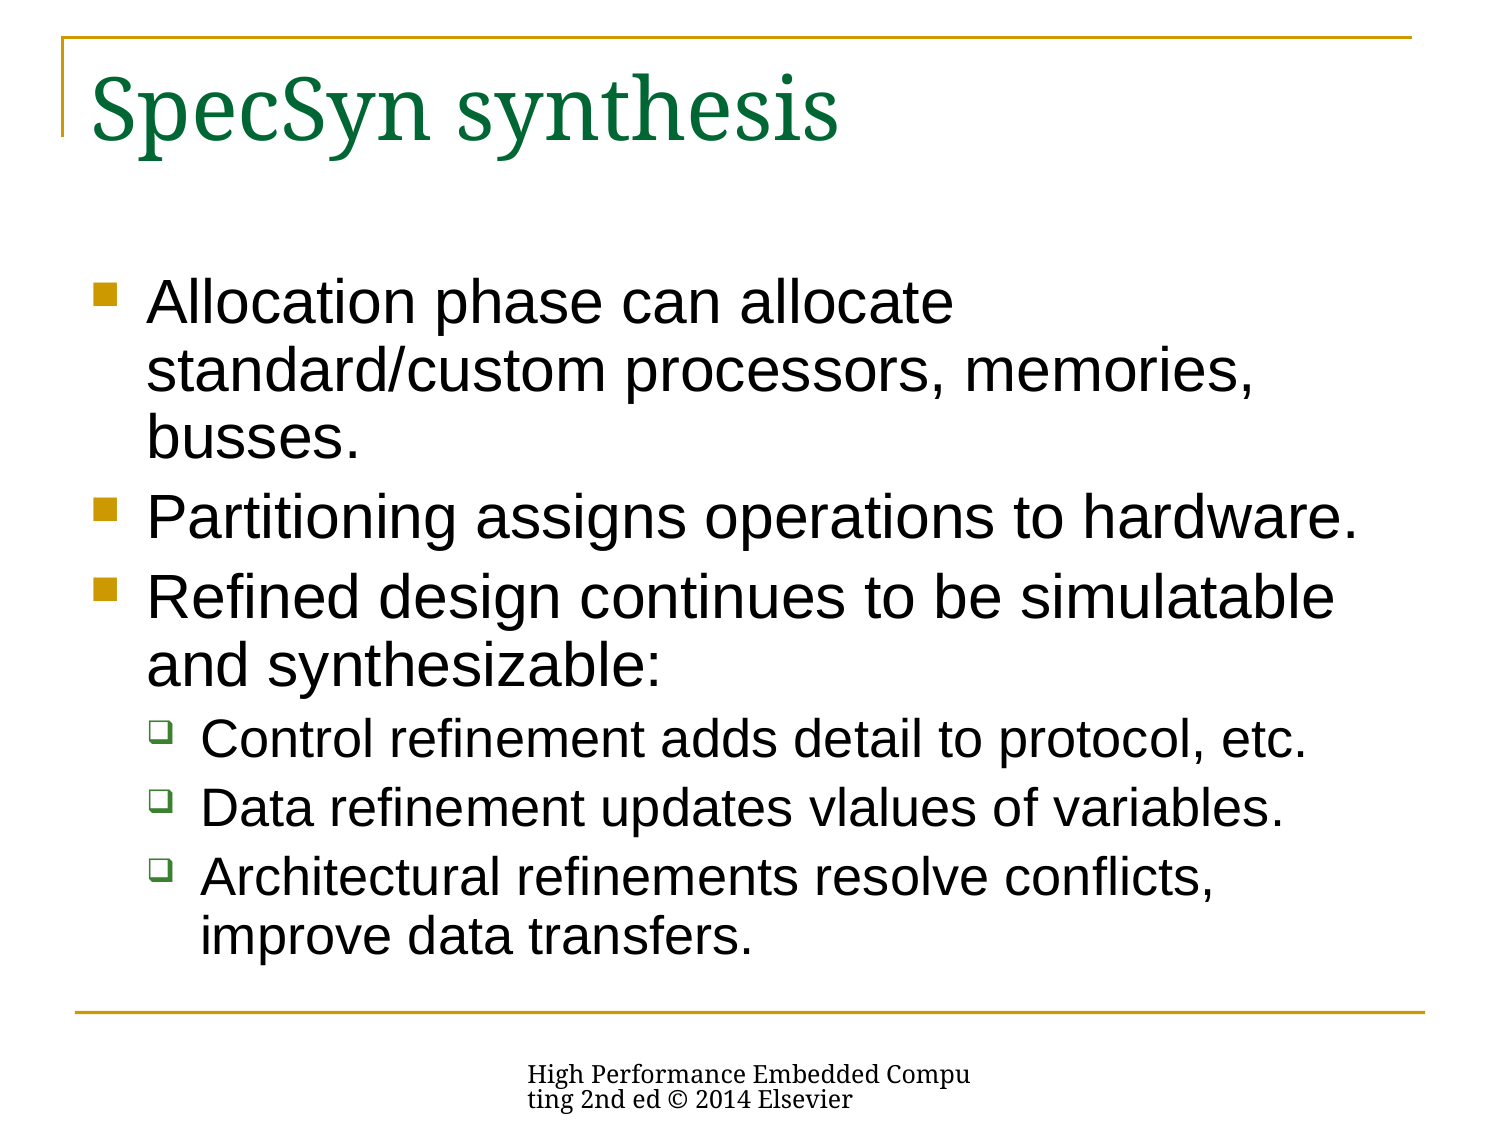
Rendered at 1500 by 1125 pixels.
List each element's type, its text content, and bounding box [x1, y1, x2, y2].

list Allocation phase can allocate standard/custom processors, memories, busses. Partitioning assigns operations to hardware. Refined design continues to be simulatable and synthesizable: Control refinement adds detail to protocol, etc. Data refinement updates vlalues of variables. Architectural refinements resolve conflicts, improve data transfers. [75, 262, 1425, 1006]
footer High Performance Embedded Computing 2nd ed © 2014 Elsevier [512, 1025, 988, 1100]
title SpecSyn synthesis [75, 45, 1425, 233]
